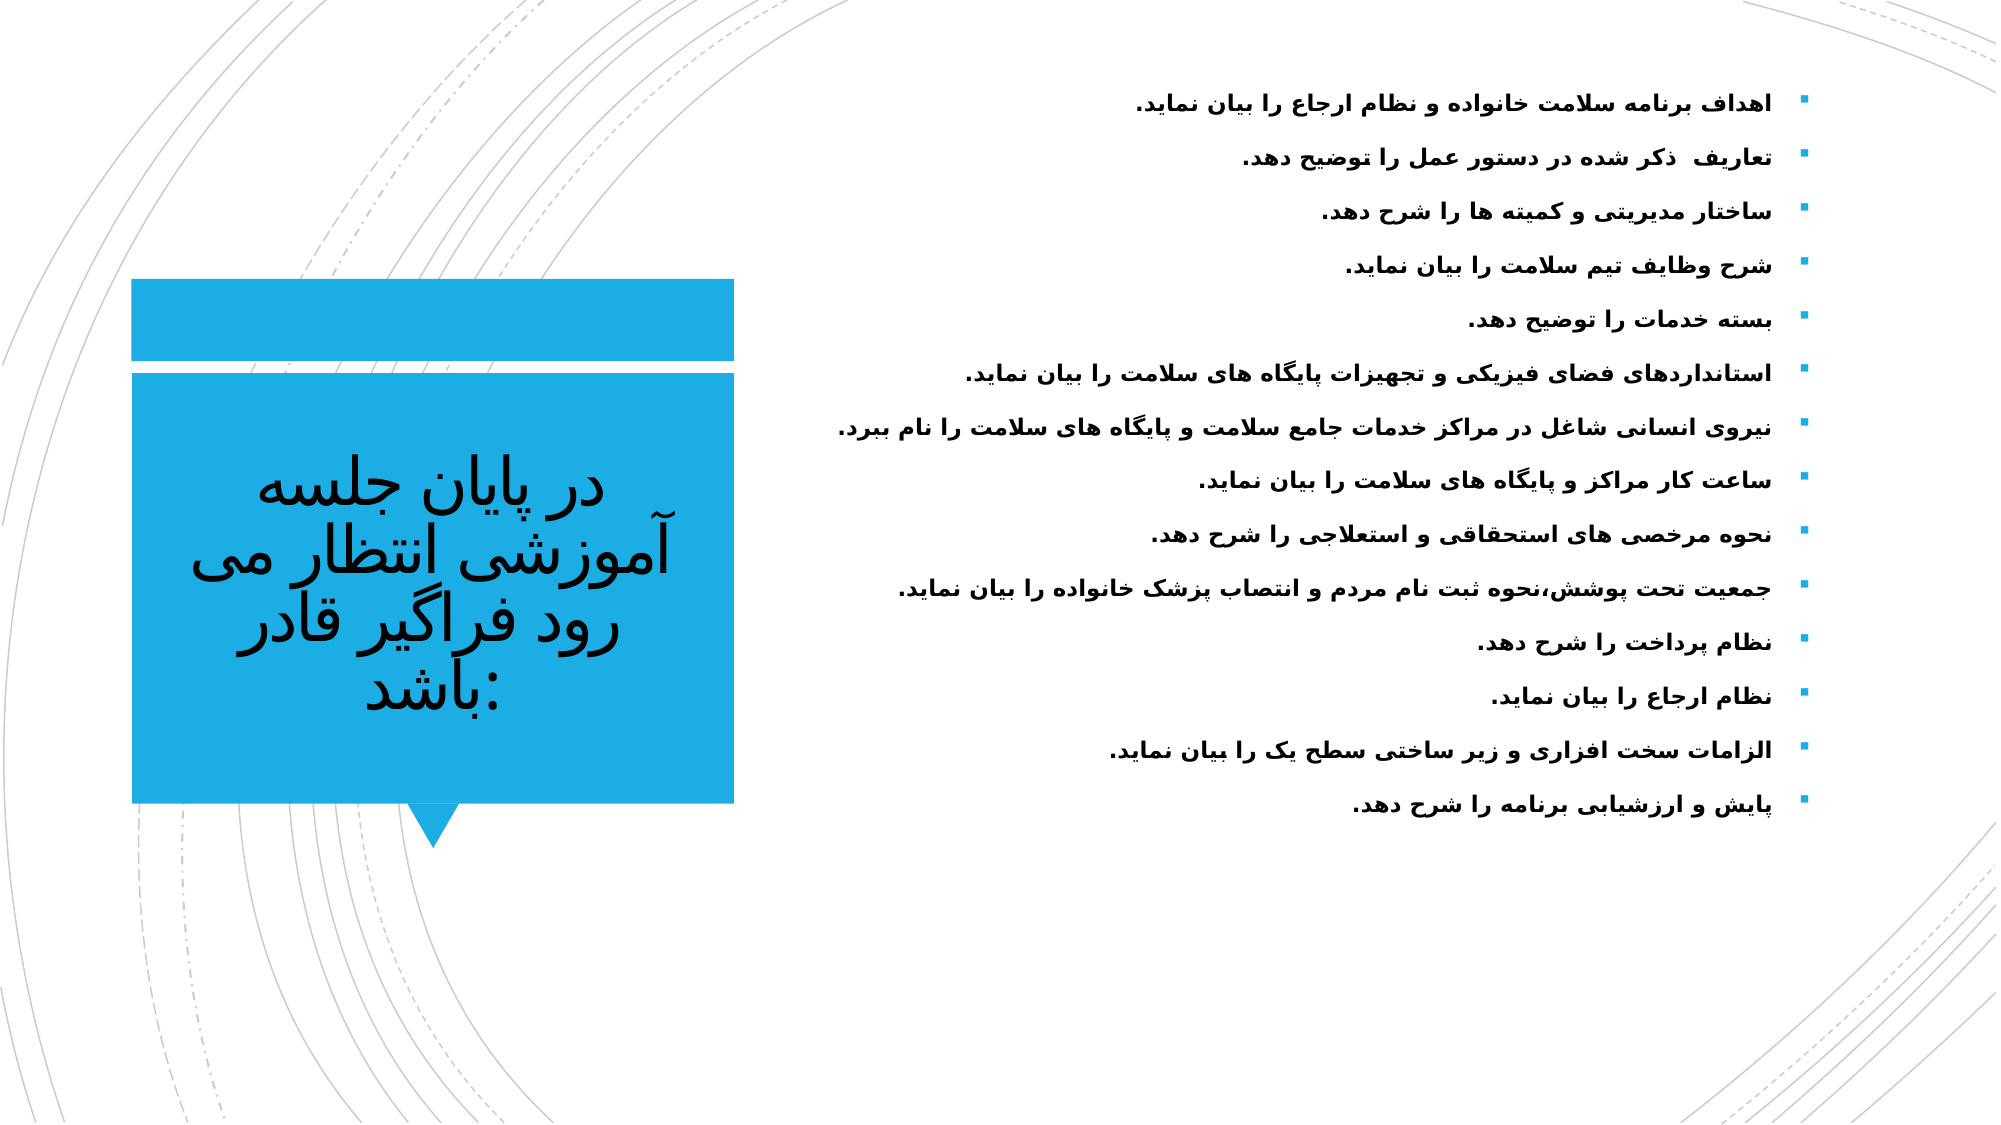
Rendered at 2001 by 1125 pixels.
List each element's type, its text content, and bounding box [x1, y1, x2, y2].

title در پایان جلسه آموزشی انتظار می رود فراگیر قادر باشد: [145, 385, 720, 789]
list اهداف برنامه سلامت خانواده و نظام ارجاع را بیان نماید. تعاریف ذکر شده در دستور عمل را توضیح دهد. ساختار مدیریتی و کمیته ها را شرح دهد. شرح وظایف تیم سلامت را بیان نماید. بسته خدمات را توضیح دهد. استانداردهای فضای فیزیکی و تجهیزات پایگاه های سلامت را بیان نماید. نیروی انسانی شاغل در مراکز خدمات جامع سلامت و پایگاه های سلامت را نام ببرد. ساعت کار مراکز و پایگاه های سلامت را بیان نماید. نحوه مرخصی های استحقاقی و استعلاجی را شرح دهد. جمعیت تحت پوشش،نحوه ثبت نام مردم و انتصاب پزشک خانواده را بیان نماید. نظام پرداخت را شرح دهد. نظام ارجاع را بیان نماید. الزامات سخت افزاری و زیر ساختی سطح یک را بیان نماید. پایش و ارزشیابی برنامه را شرح دهد. [771, 75, 1826, 1098]
